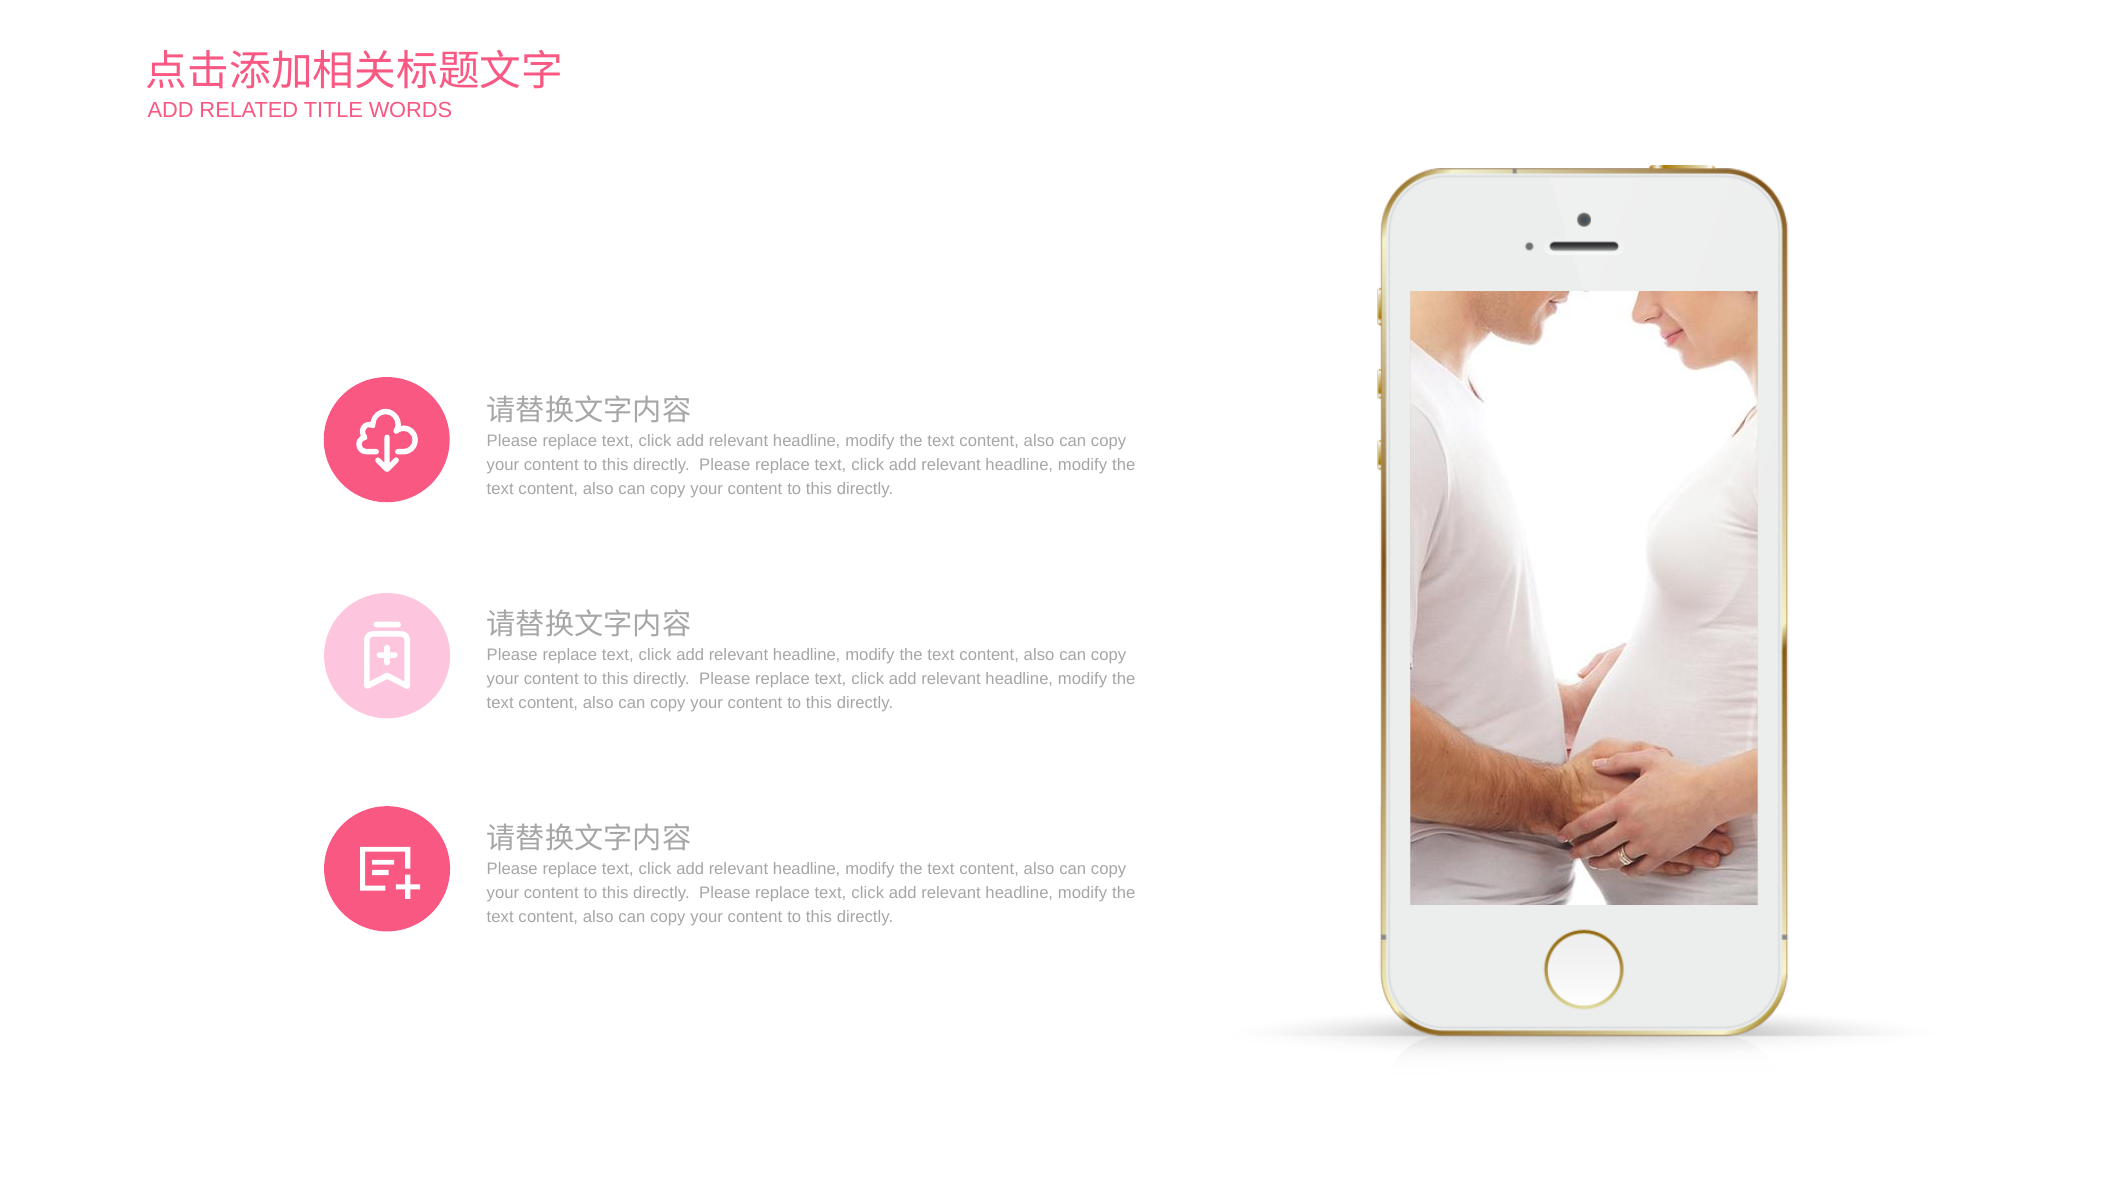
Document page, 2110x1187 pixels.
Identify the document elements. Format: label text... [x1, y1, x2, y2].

text_box 请替换文字内容 Please replace text, click add relevant headline, modify the text content, also can copy your content to this directly. Please replace text, click add relevant headline, modify the text content, also can copy your content to this directly. [486, 598, 1055, 712]
text_box [324, 593, 451, 719]
text_box ADD RELATED TITLE WORDS [147, 96, 453, 123]
text_box 请替换文字内容 Please replace text, click add relevant headline, modify the text content, also can copy your content to this directly. Please replace text, click add relevant headline, modify the text content, also can copy your content to this directly. [486, 811, 1055, 926]
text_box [359, 846, 421, 899]
text_box 请替换文字内容 Please replace text, click add relevant headline, modify the text content, also can copy your content to this directly. Please replace text, click add relevant headline, modify the text content, also can copy your content to this directly. [486, 384, 1055, 498]
text_box [323, 377, 450, 503]
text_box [363, 621, 411, 689]
text_box 点击添加相关标题文字 [145, 43, 564, 95]
text_box [324, 806, 451, 932]
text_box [1055, 164, 2110, 1090]
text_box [356, 408, 418, 472]
